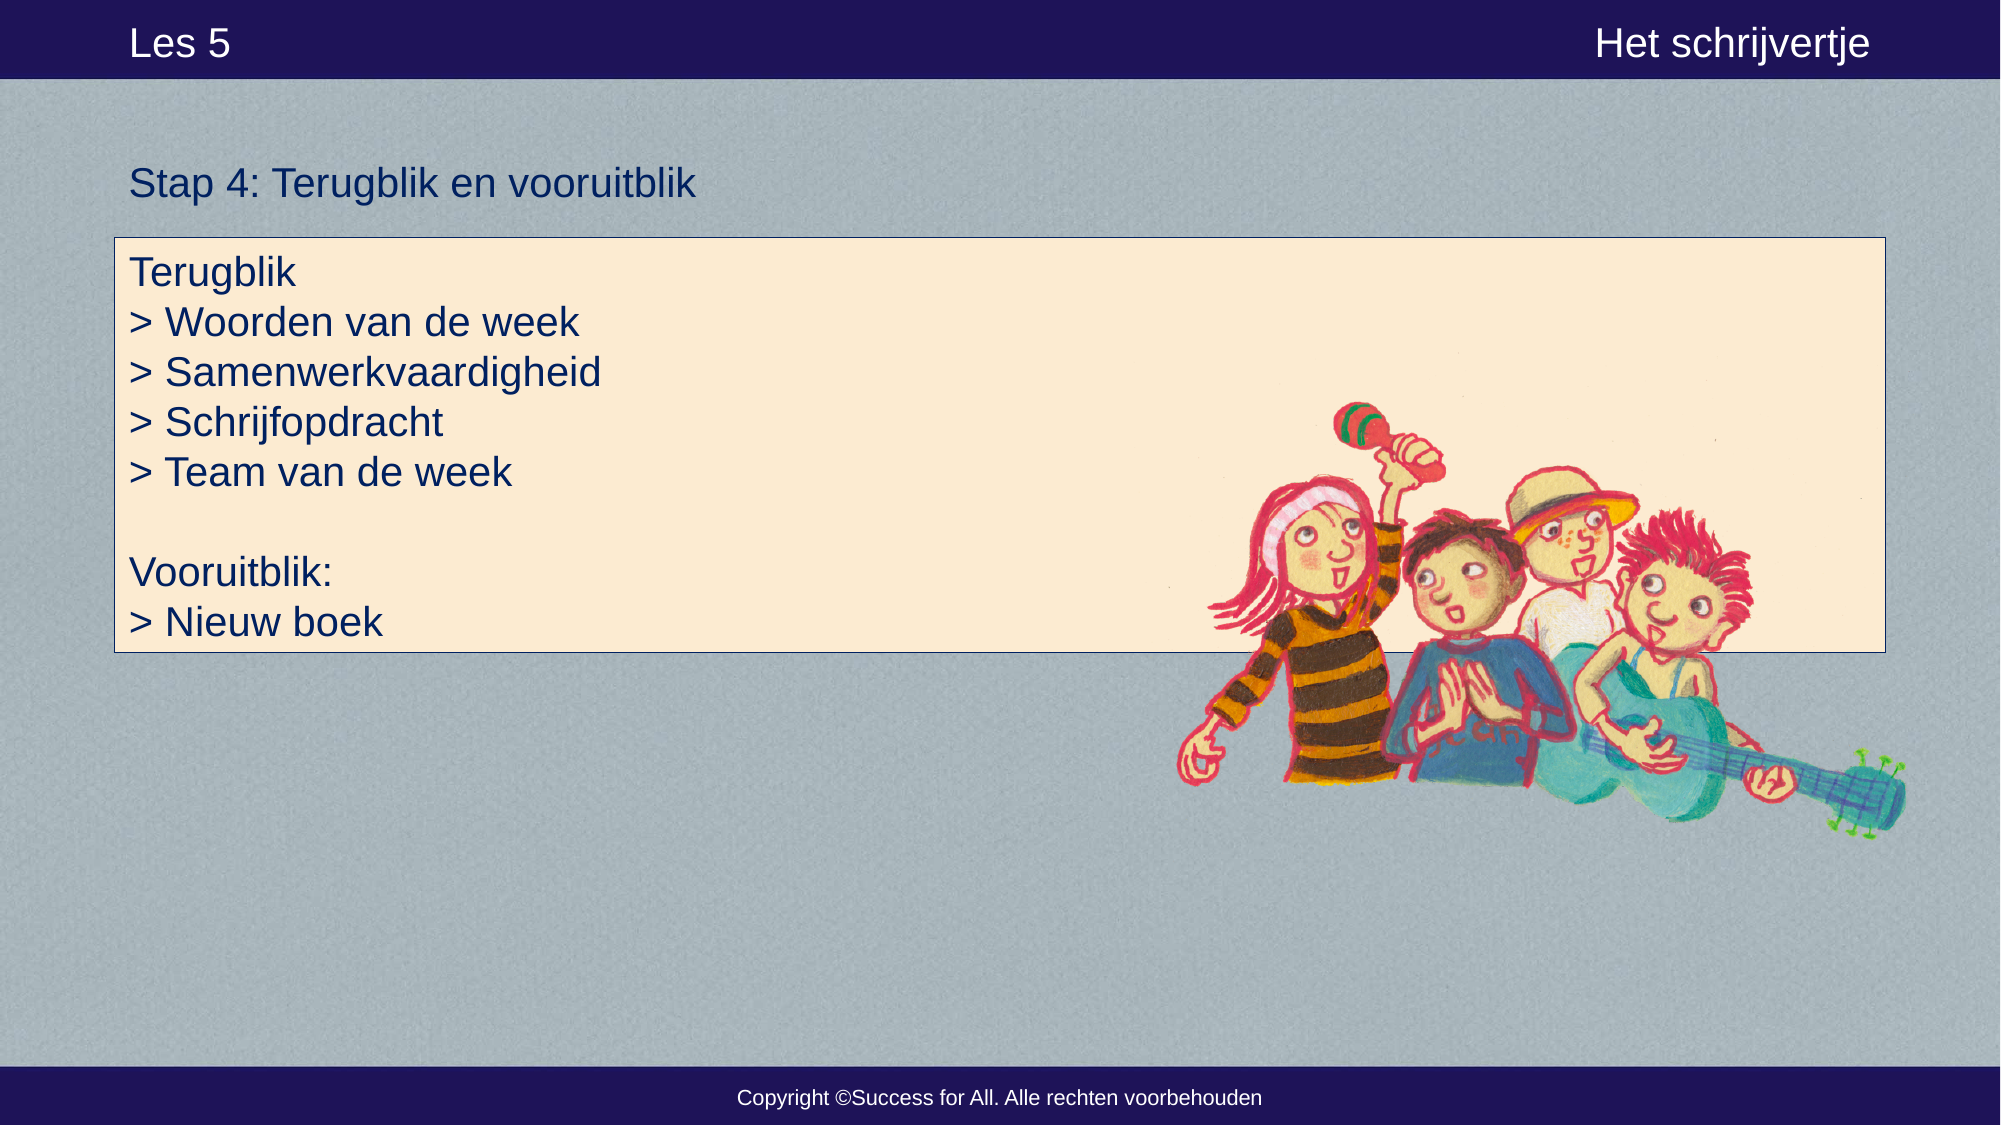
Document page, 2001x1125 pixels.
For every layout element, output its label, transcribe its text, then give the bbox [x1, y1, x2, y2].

text_box Copyright ©Success for All. Alle rechten voorbehouden [0, 1076, 2000, 1125]
text_box Les 5 [114, 8, 354, 73]
text_box Het schrijvertje [999, 8, 1886, 73]
text_box Terugblik > Woorden van de week > Samenwerkvaardigheid > Schrijfopdracht > Team van de week Vooruitblik: > Nieuw boek [114, 237, 1886, 653]
picture [0, 0, 2001, 1125]
text_box Stap 4: Terugblik en vooruitblik [113, 148, 1635, 214]
